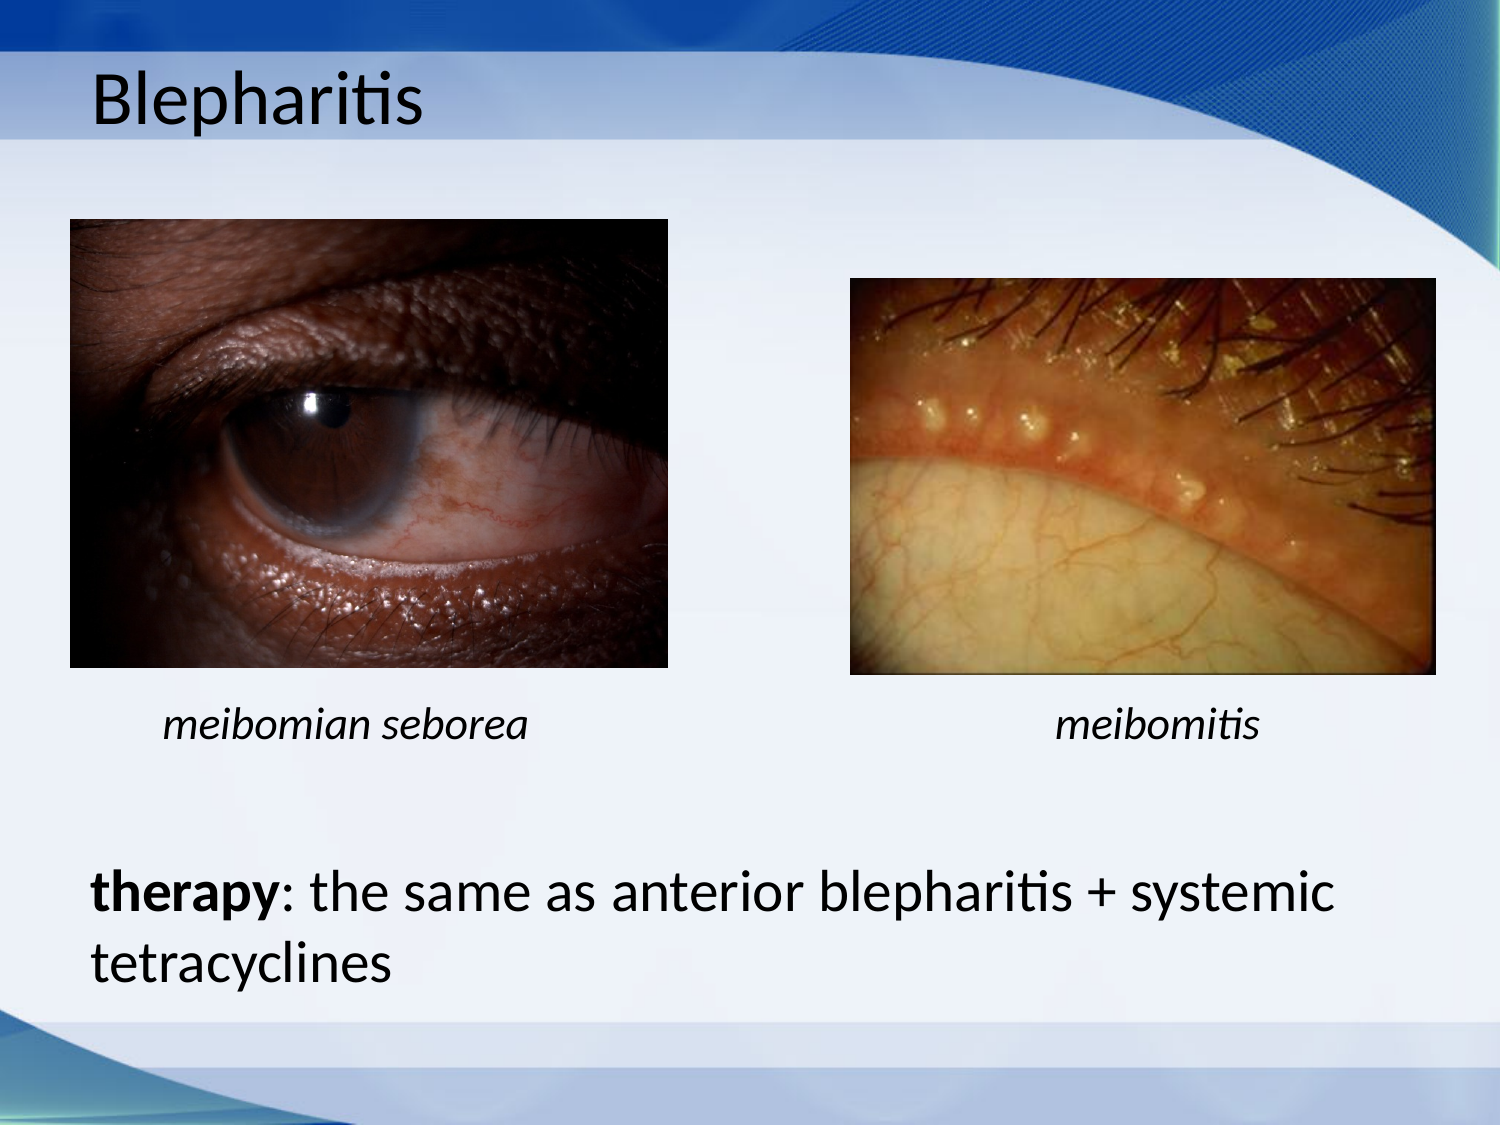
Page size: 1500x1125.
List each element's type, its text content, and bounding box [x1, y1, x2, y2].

text_box meibomitis [1009, 685, 1306, 756]
picture [0, 0, 1500, 1125]
text_box meibomian seborea [147, 685, 585, 756]
title Blepharitis [76, 0, 1427, 188]
list therapy: the same as anterior blepharitis + systemic tetracyclines [75, 262, 1425, 1005]
